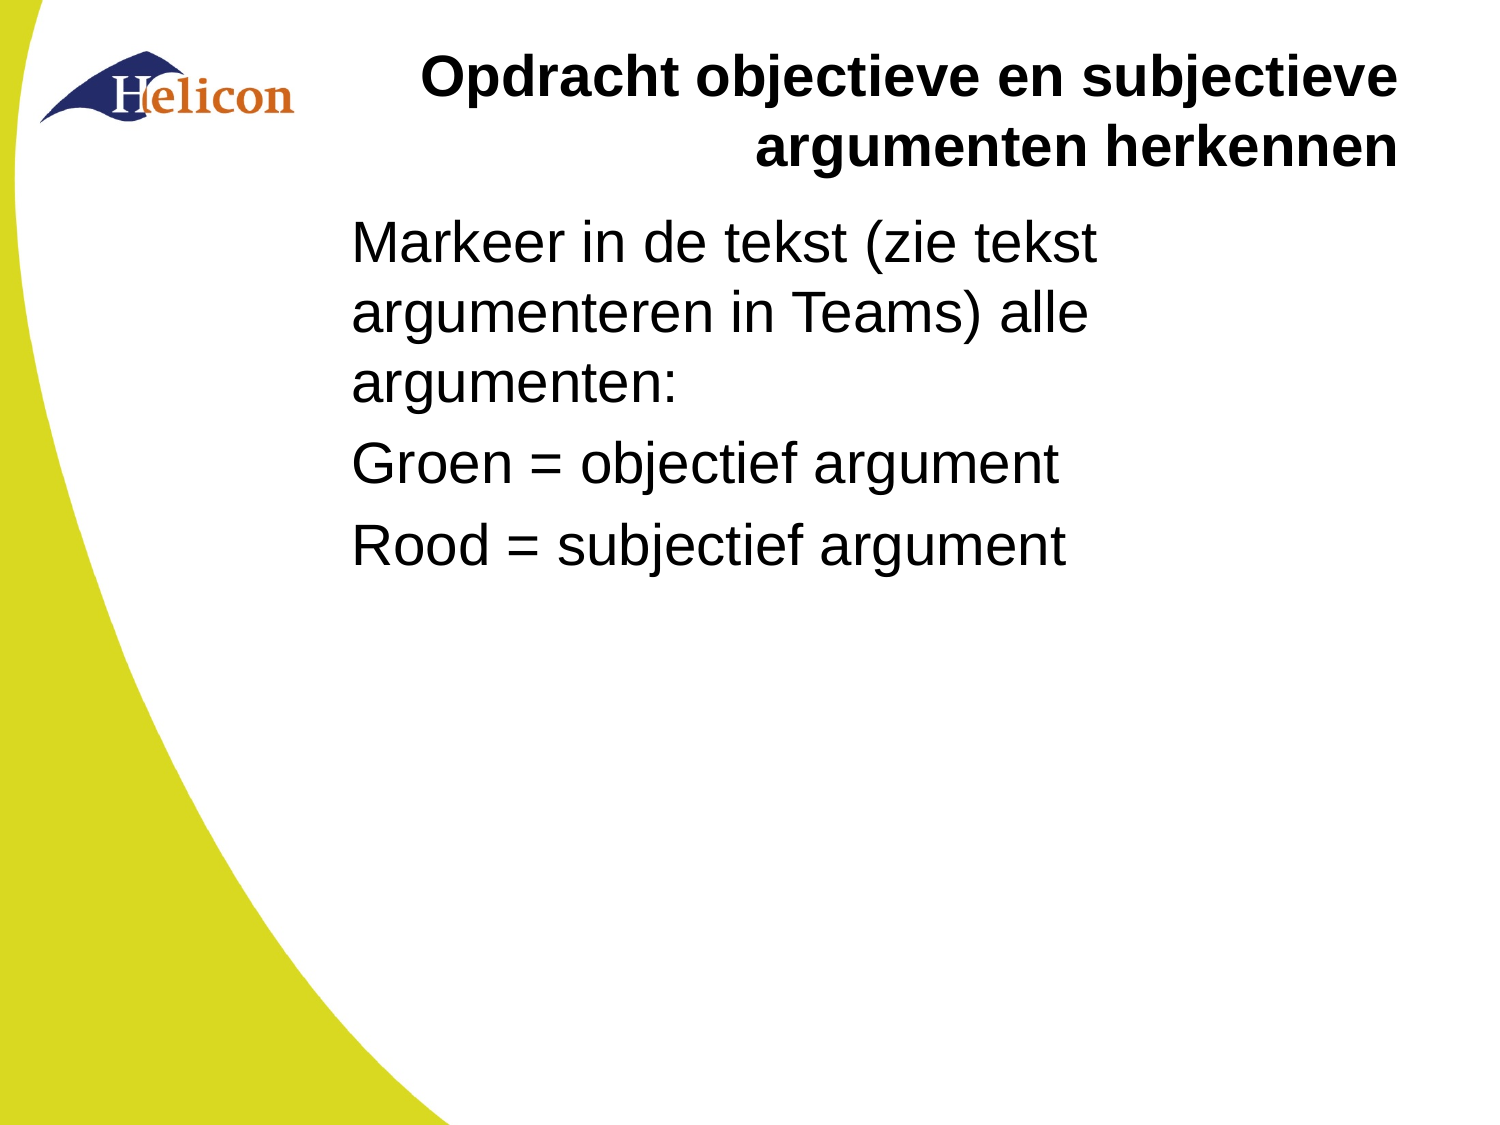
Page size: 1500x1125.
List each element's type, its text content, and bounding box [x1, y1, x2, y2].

picture [0, 0, 1500, 1125]
title Opdracht objectieve en subjectieve argumenten herkennen [324, 54, 1415, 161]
list Markeer in de tekst (zie tekst argumenteren in Teams) alle argumenten: Groen = objectief argument Rood = subjectief argument [336, 196, 1425, 1005]
